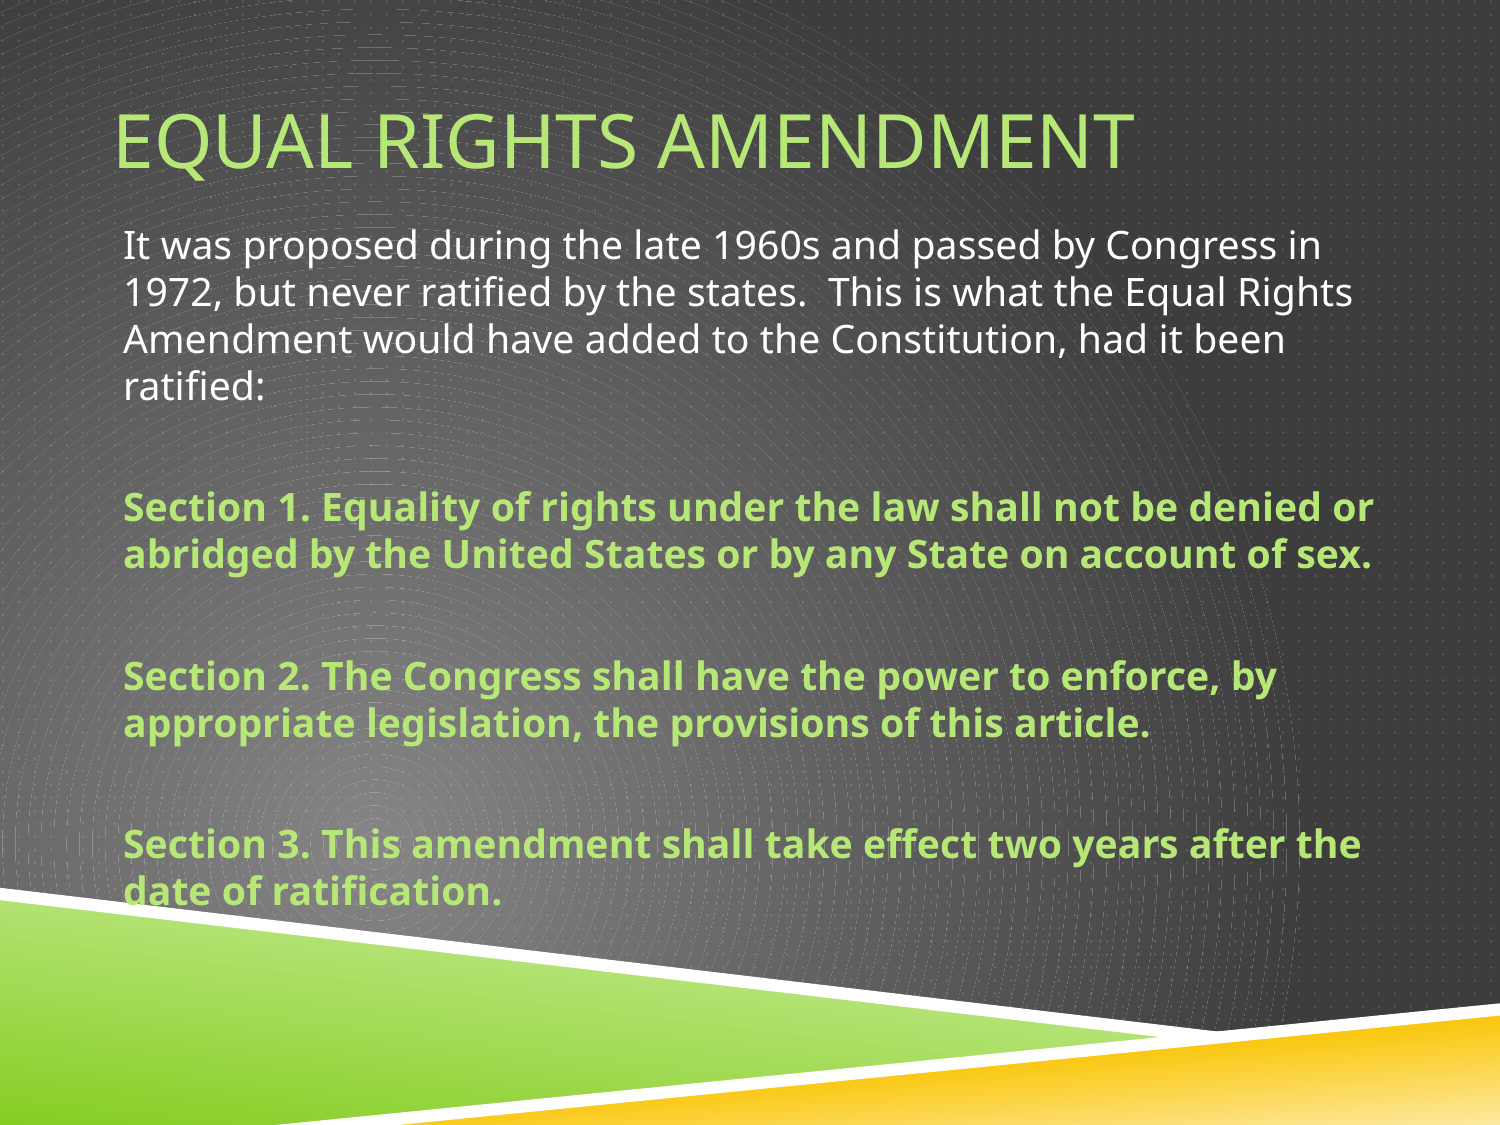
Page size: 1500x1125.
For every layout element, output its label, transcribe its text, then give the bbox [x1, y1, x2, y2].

title Equal rights amendment [112, 45, 1388, 212]
list It was proposed during the late 1960s and passed by Congress in 1972, but never ratified by the states. This is what the Equal Rights Amendment would have added to the Constitution, had it been ratified: Section 1. Equality of rights under the law shall not be denied or abridged by the United States or by any State on account of sex. Section 2. The Congress shall have the power to enforce, by appropriate legislation, the provisions of this article. Section 3. This amendment shall take effect two years after the date of ratification. [112, 212, 1388, 938]
